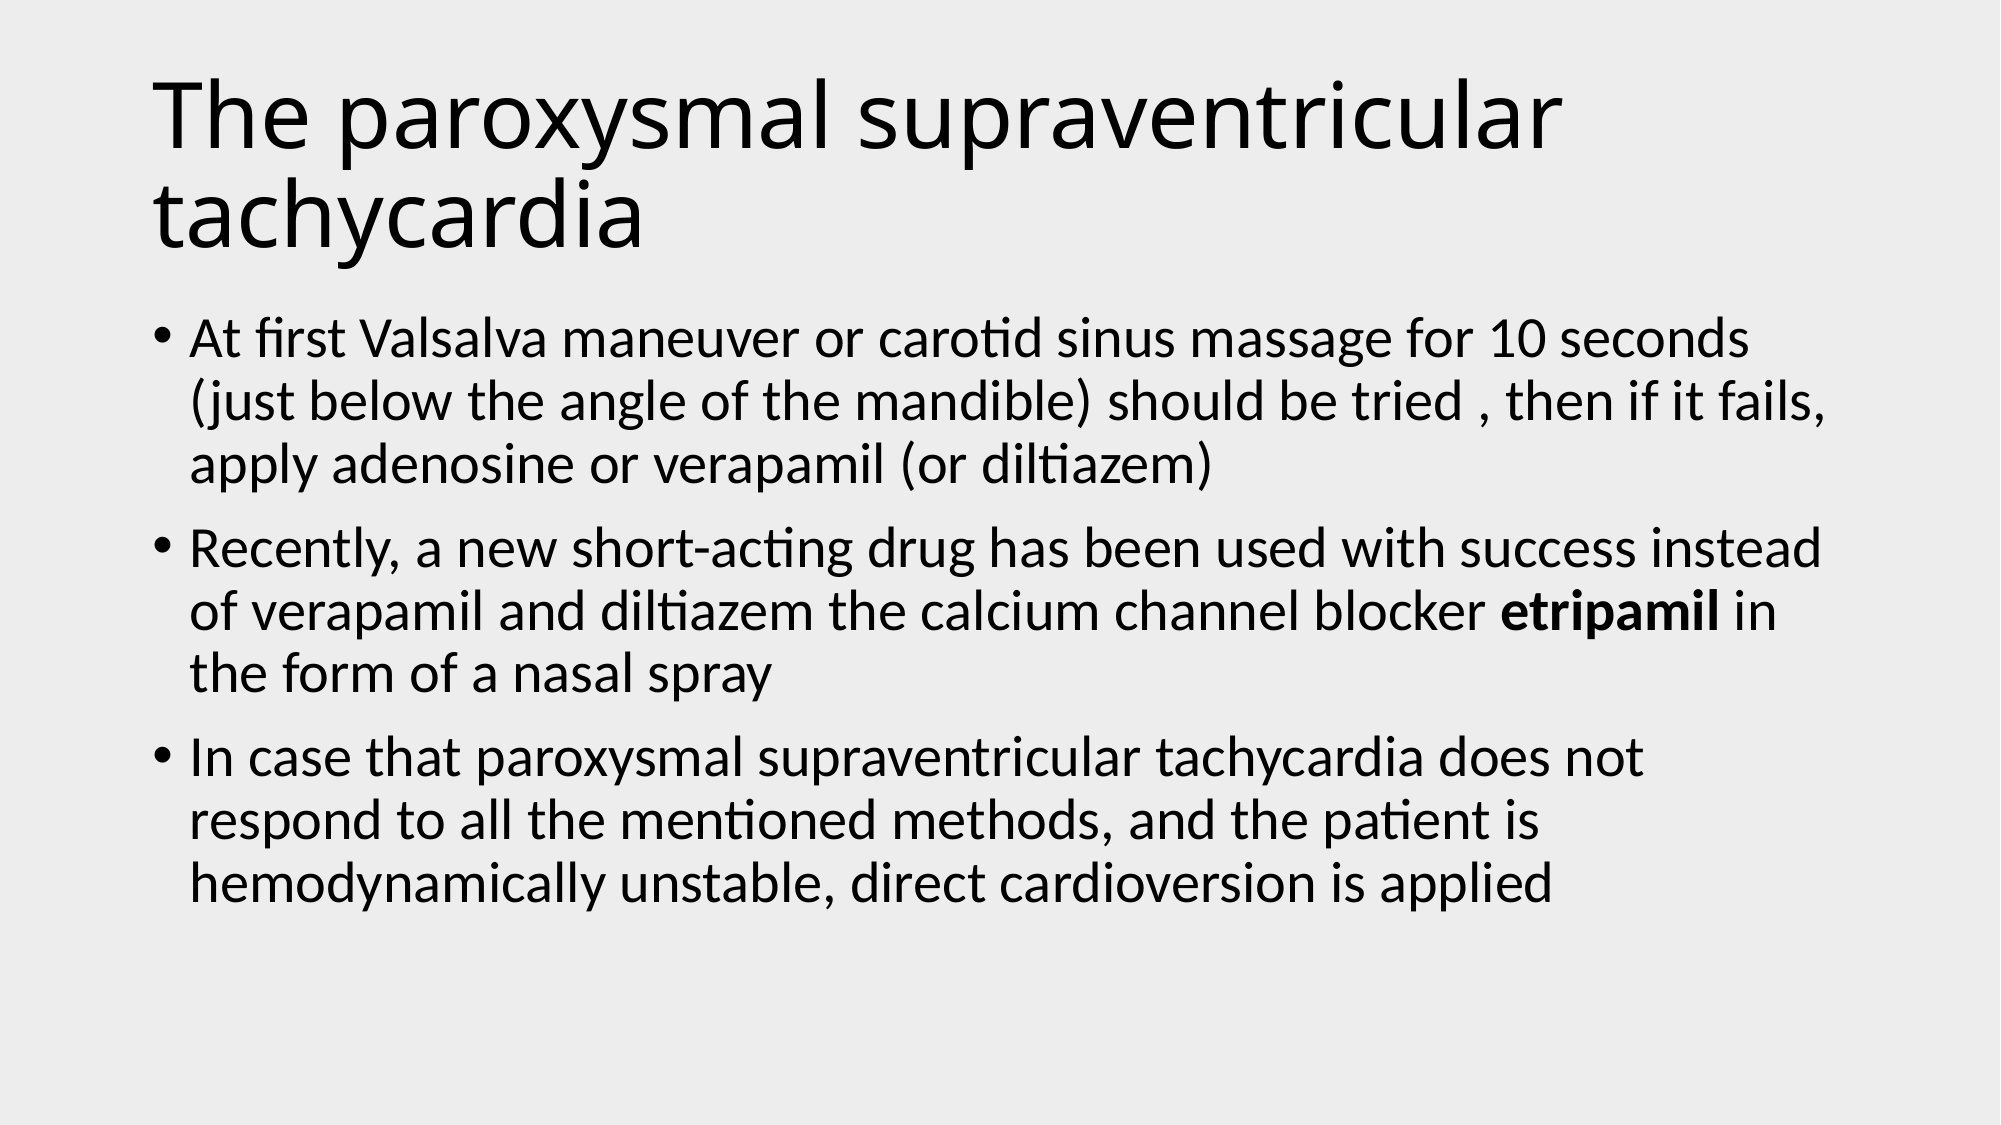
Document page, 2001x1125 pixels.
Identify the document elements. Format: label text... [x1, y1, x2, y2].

list At first Valsalva maneuver or carotid sinus massage for 10 seconds (just below the angle of the mandible) should be tried , then if it fails, apply adenosine or verapamil (or diltiazem) Recently, a new short-acting drug has been used with success instead of verapamil and diltiazem the calcium channel blocker etripamil in the form of a nasal spray In case that paroxysmal supraventricular tachycardia does not respond to all the mentioned methods, and the patient is hemodynamically unstable, direct cardioversion is applied [137, 299, 1863, 1014]
title The paroxysmal supraventricular tachycardia [137, 59, 1863, 278]
